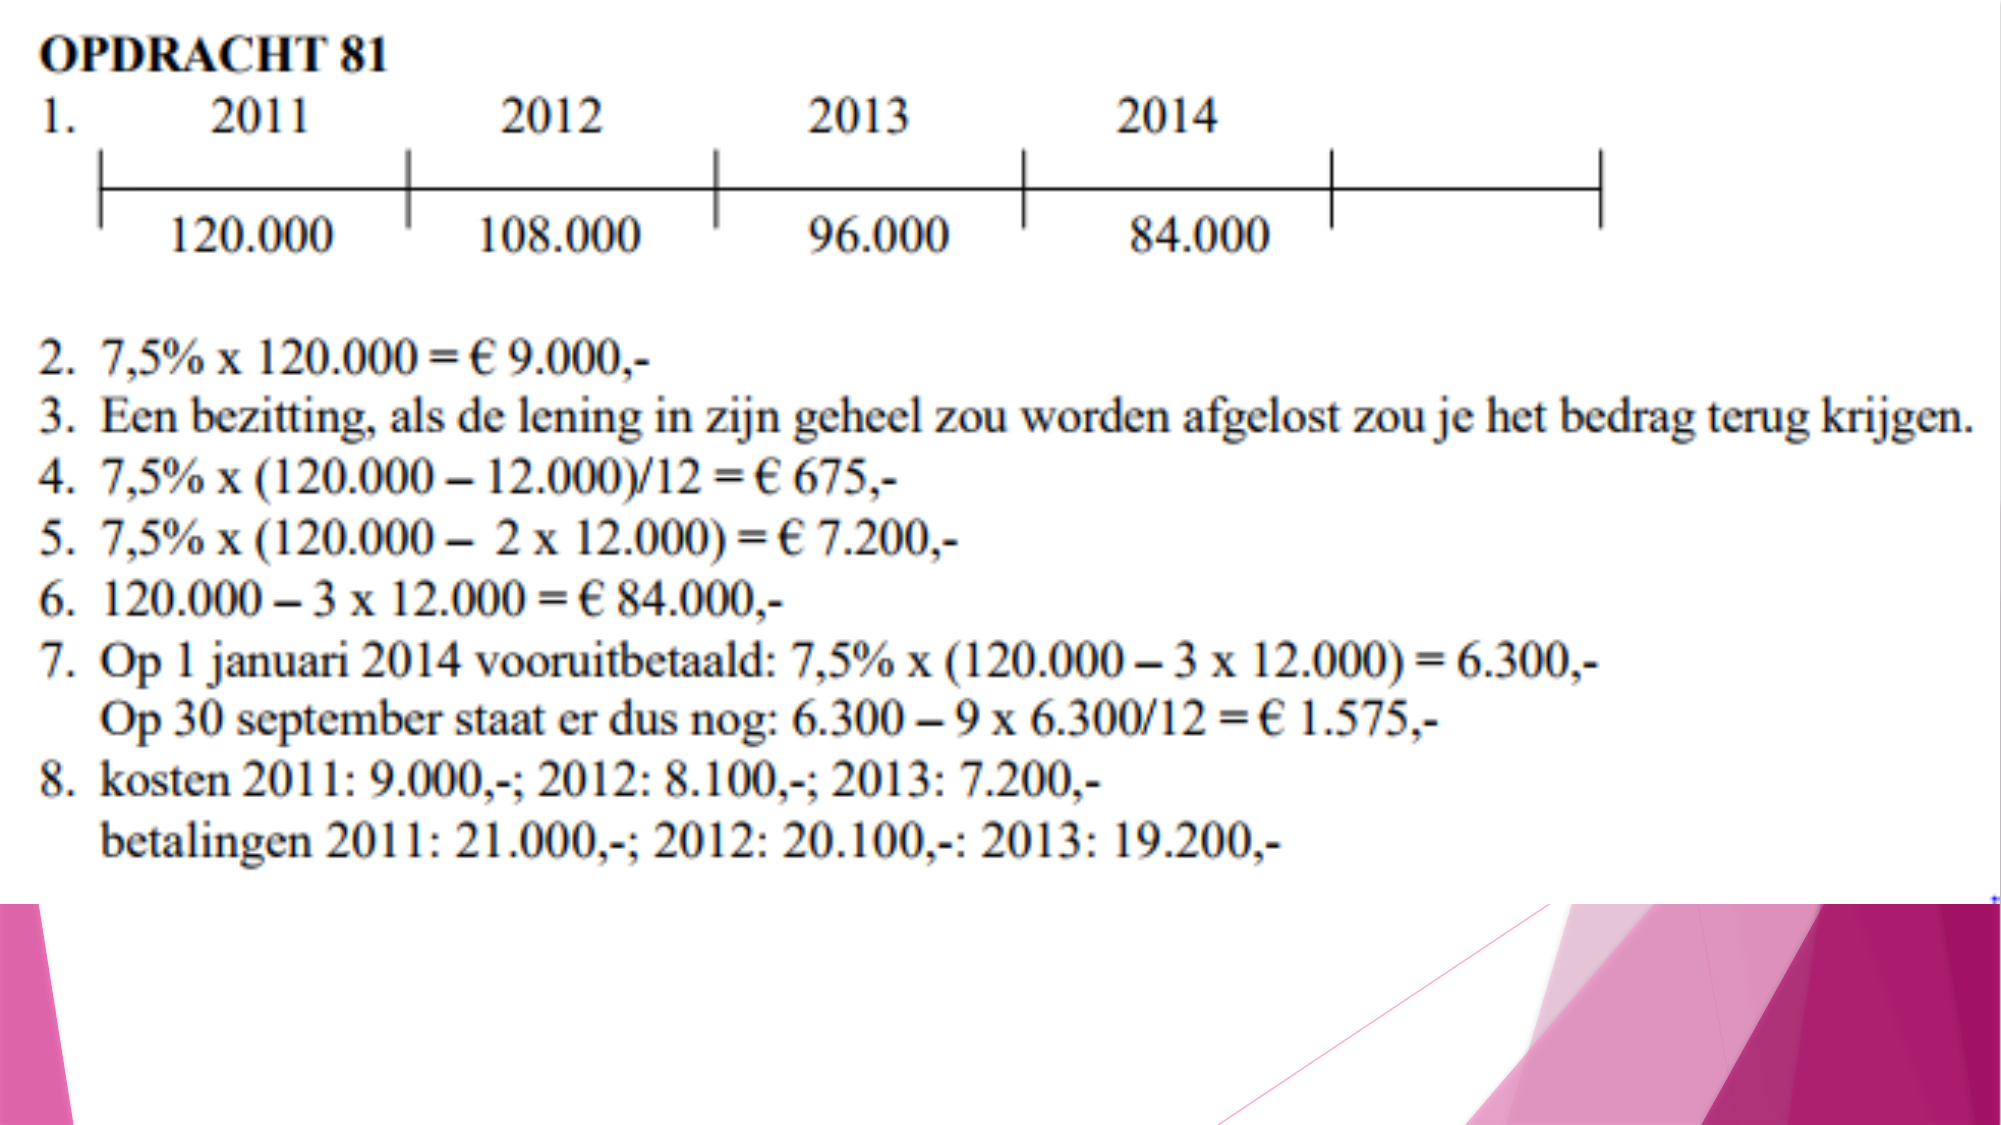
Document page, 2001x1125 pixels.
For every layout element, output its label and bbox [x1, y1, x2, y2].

picture [0, 0, 2000, 905]
